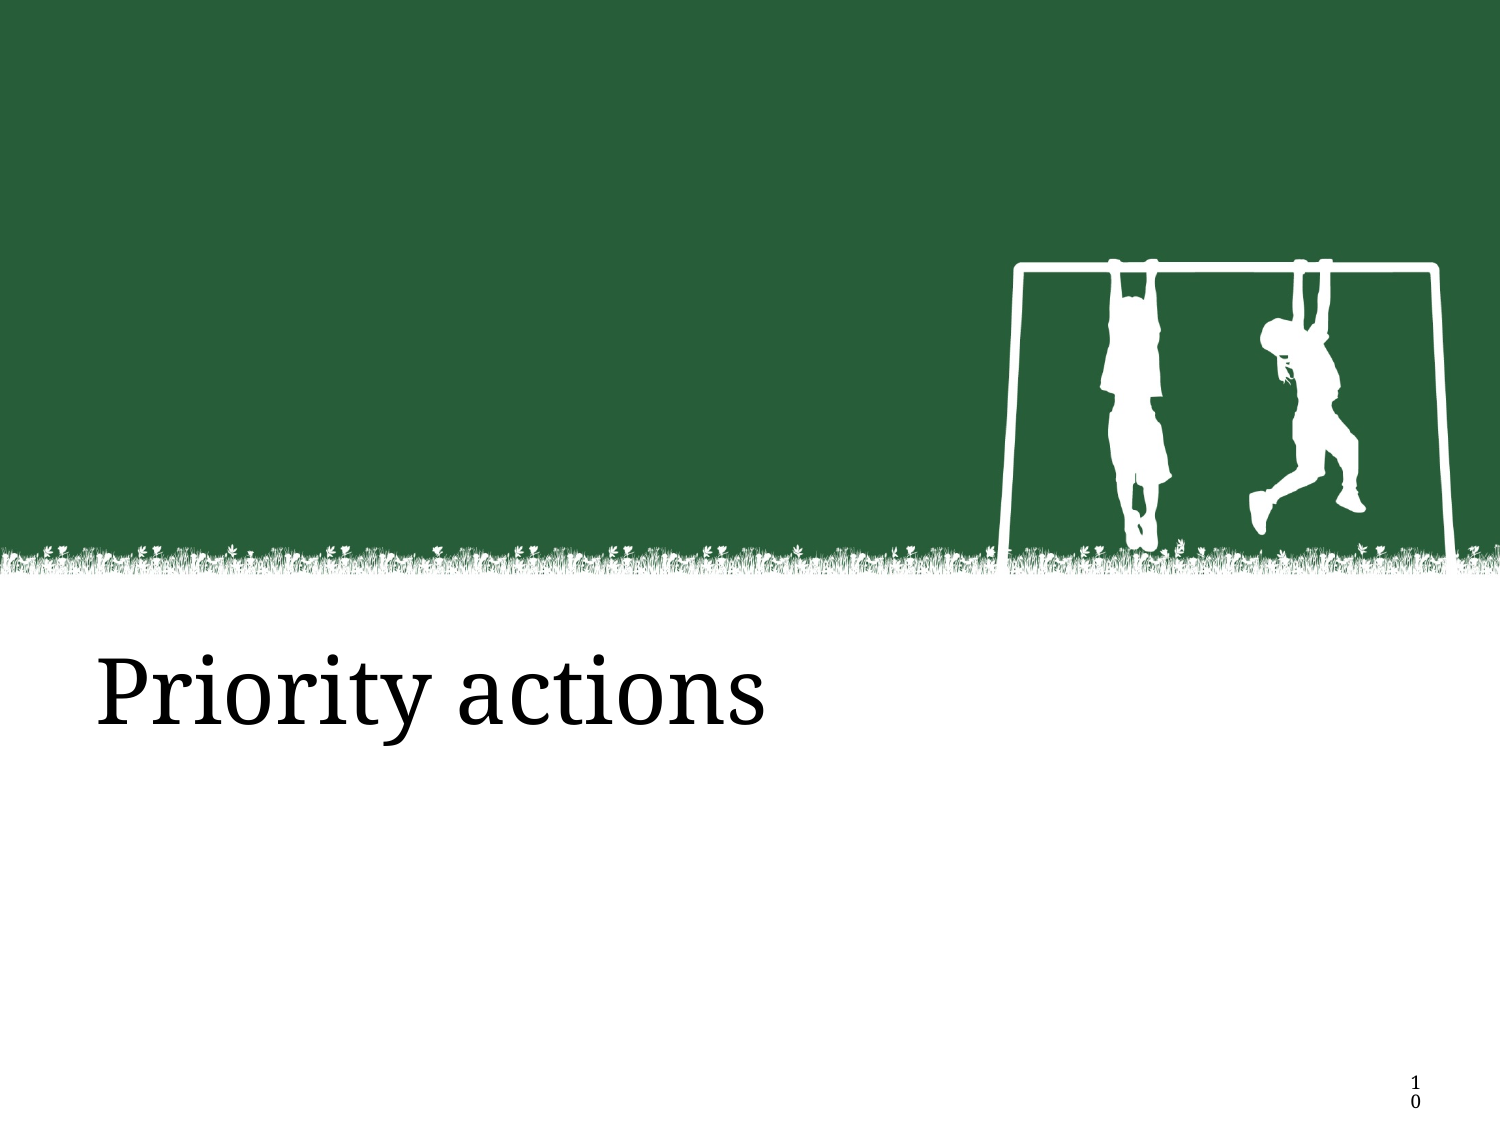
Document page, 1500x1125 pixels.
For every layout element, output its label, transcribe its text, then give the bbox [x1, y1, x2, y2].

title Priority actions [94, 653, 1100, 1009]
picture [0, 0, 1500, 1125]
slide_number 10 [1410, 1072, 1432, 1095]
